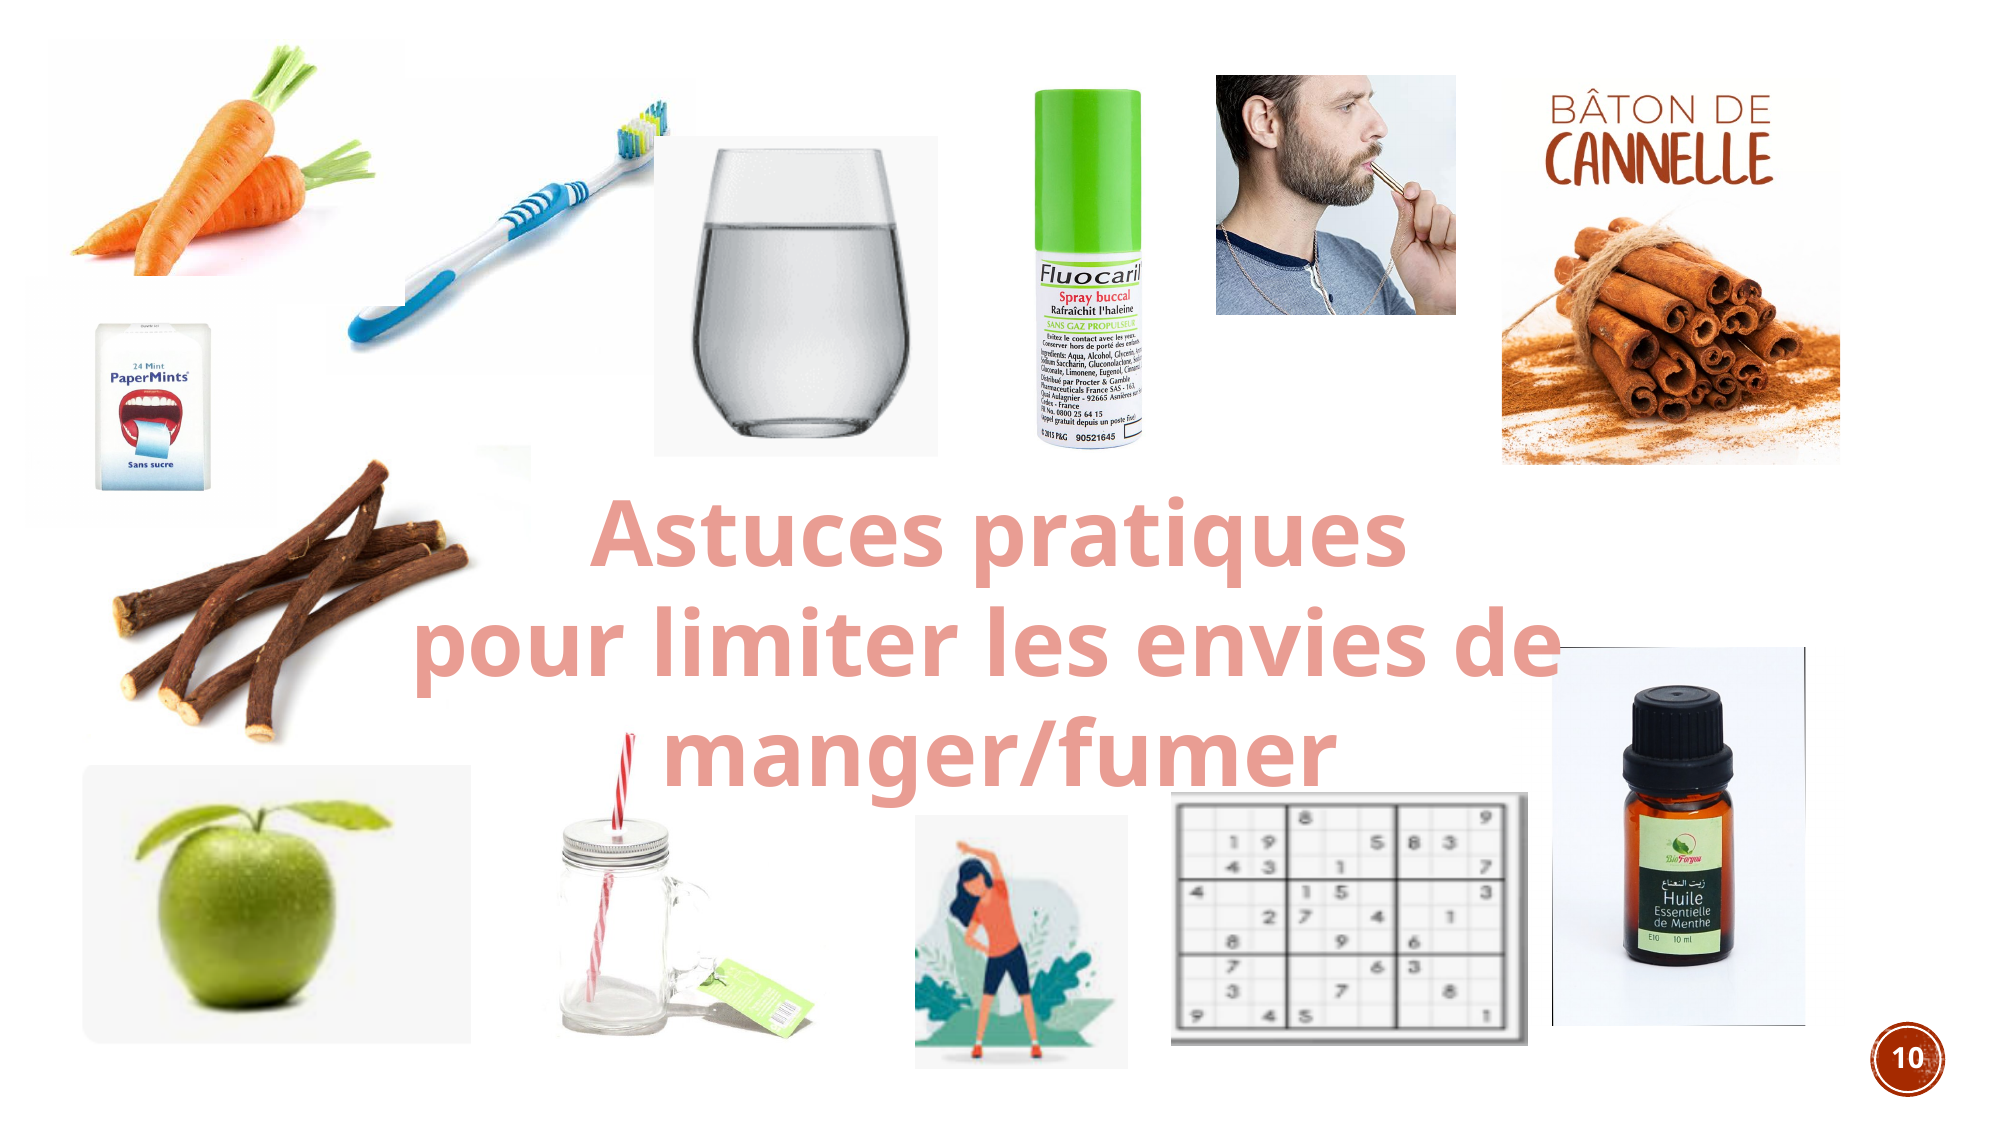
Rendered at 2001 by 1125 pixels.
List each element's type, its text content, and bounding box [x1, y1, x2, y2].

picture [915, 815, 1128, 1069]
picture [1171, 647, 1845, 1046]
picture [25, 39, 1456, 1062]
text_box Astuces pratiques pour limiter les envies de manger/fumer [532, 467, 1605, 813]
picture [1501, 78, 1841, 465]
slide_number 10 [1855, 1028, 1961, 1089]
